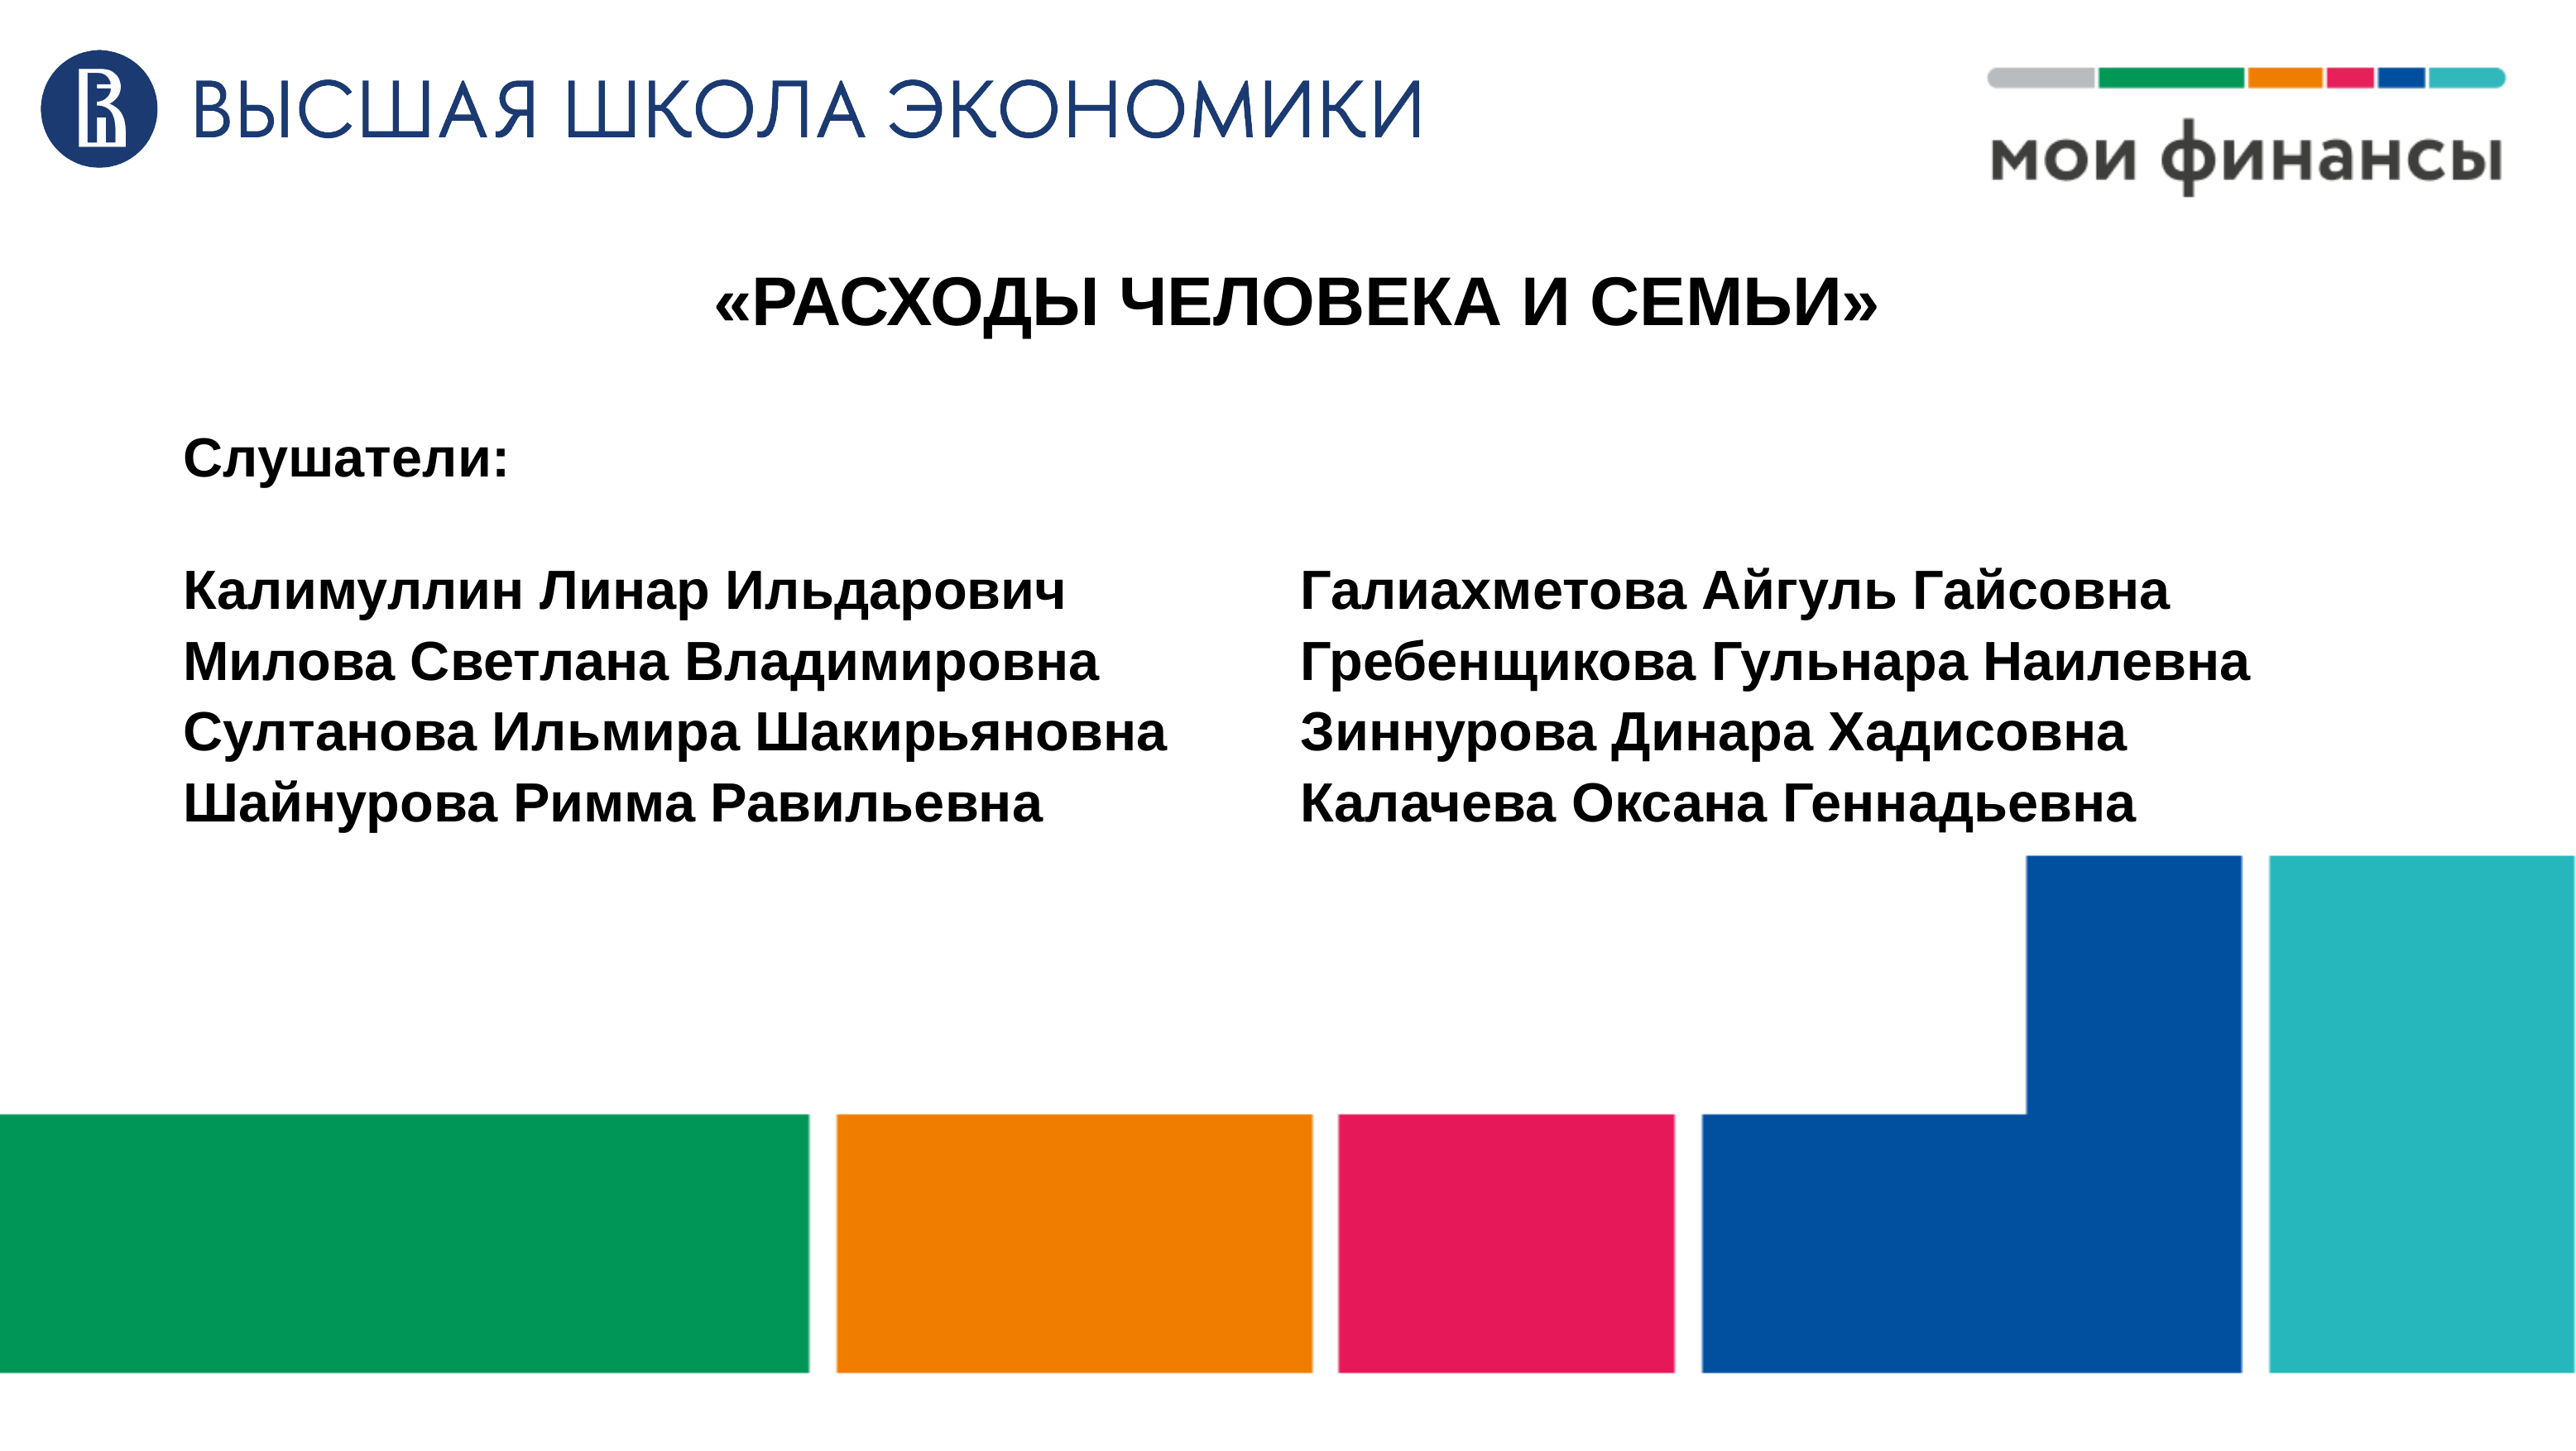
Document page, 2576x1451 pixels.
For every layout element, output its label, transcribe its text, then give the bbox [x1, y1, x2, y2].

text_box «РАСХОДЫ ЧЕЛОВЕКА И СЕМЬИ» Слушатели: Калимуллин Линар Ильдарович Галиахметова Айгуль Гайсовна Милова Светлана Владимировна Гребенщикова Гульнара Наилевна Султанова Ильмира Шакирьяновна Зиннурова Динара Хадисовна Шайнурова Римма Равильевна Калачева Оксана Геннадьевна [164, 247, 2412, 1244]
picture [0, 0, 2576, 1451]
